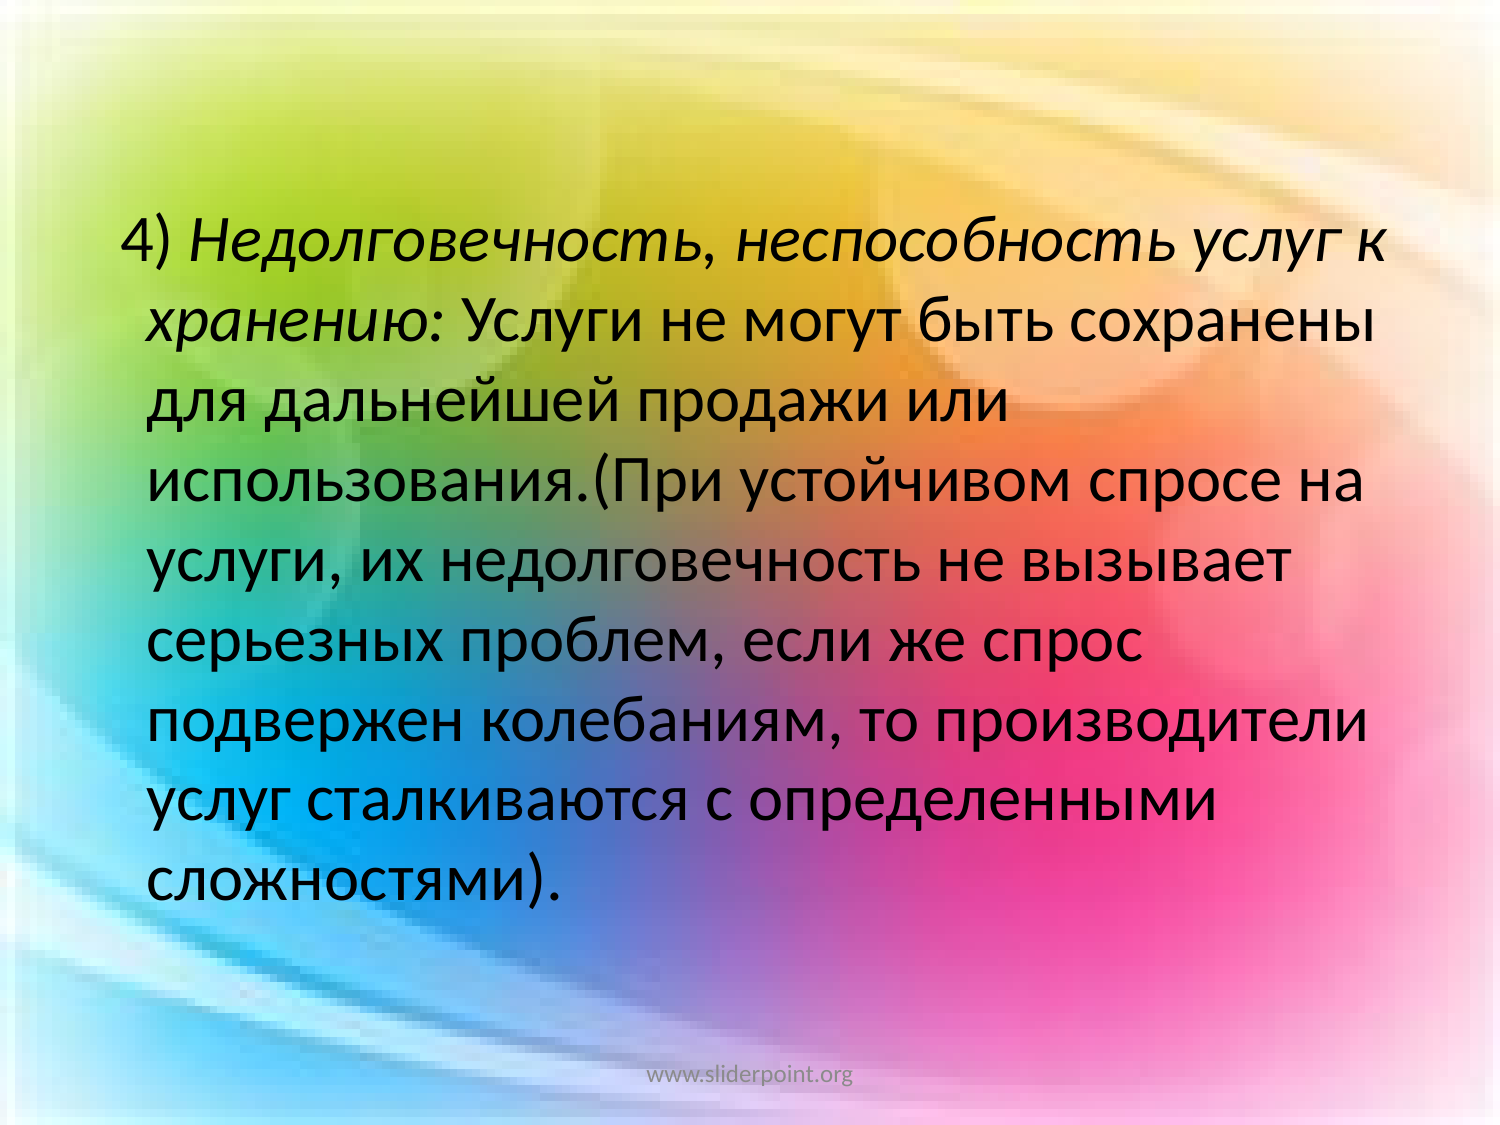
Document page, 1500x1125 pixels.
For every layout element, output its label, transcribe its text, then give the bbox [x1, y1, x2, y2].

footer www.sliderpoint.org [512, 1042, 988, 1103]
list 4) Недолговечность, неспособность услуг к хранению: Услуги не могут быть сохранены для дальнейшей продажи или использования.(При устойчивом спросе на услуги, их недолговечность не вызывает серьезных проблем, если же спрос подвержен колебаниям, то производители услуг сталкиваются с определенными сложностями). [75, 93, 1425, 1005]
picture [0, 0, 1500, 1125]
